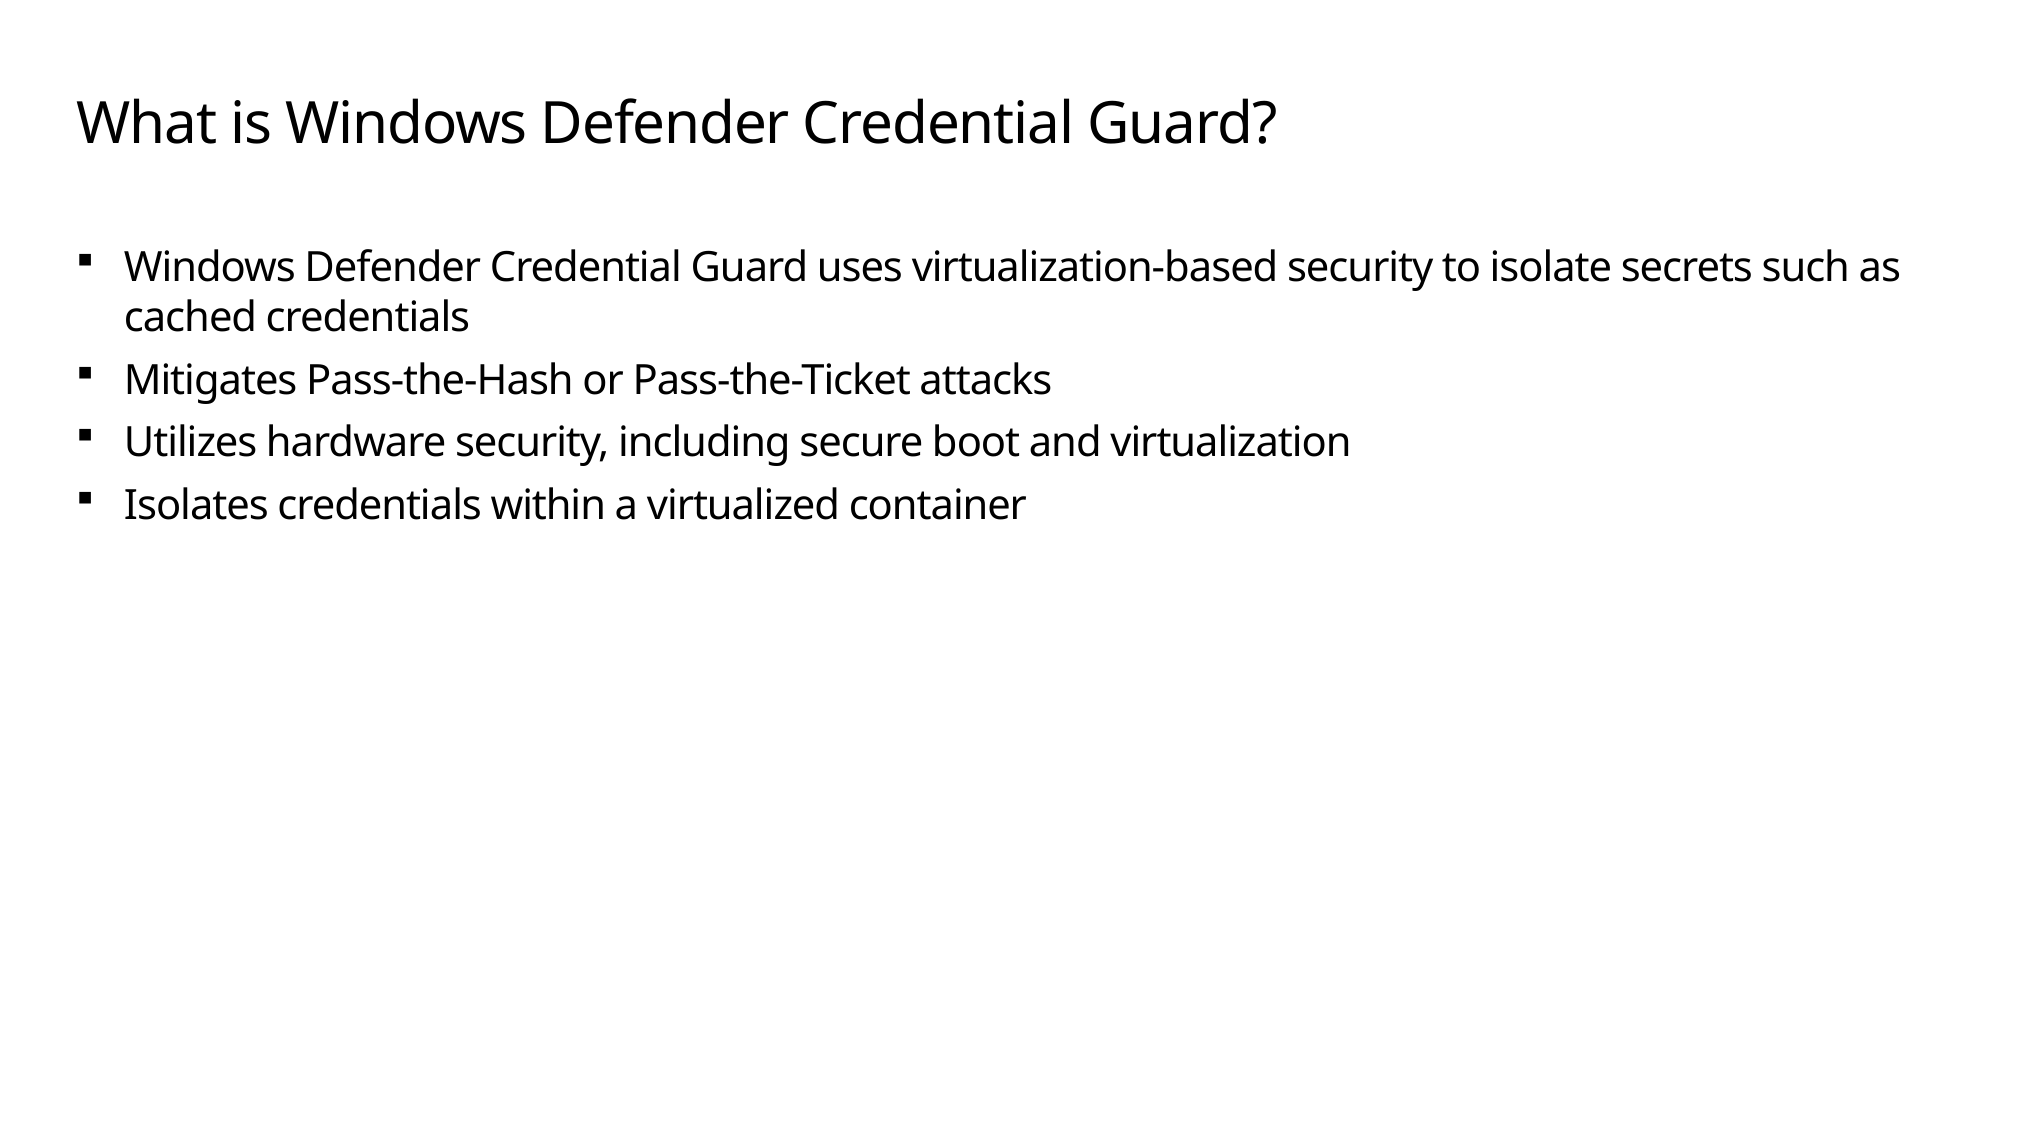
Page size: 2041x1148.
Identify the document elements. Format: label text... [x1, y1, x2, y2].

list Windows Defender Credential Guard uses virtualization-based security to isolate secrets such as cached credentials Mitigates Pass-the-Hash or Pass-the-Ticket attacks Utilizes hardware security, including secure boot and virtualization Isolates credentials within a virtualized container [76, 240, 1970, 1074]
title What is Windows Defender Credential Guard? [76, 93, 1968, 161]
